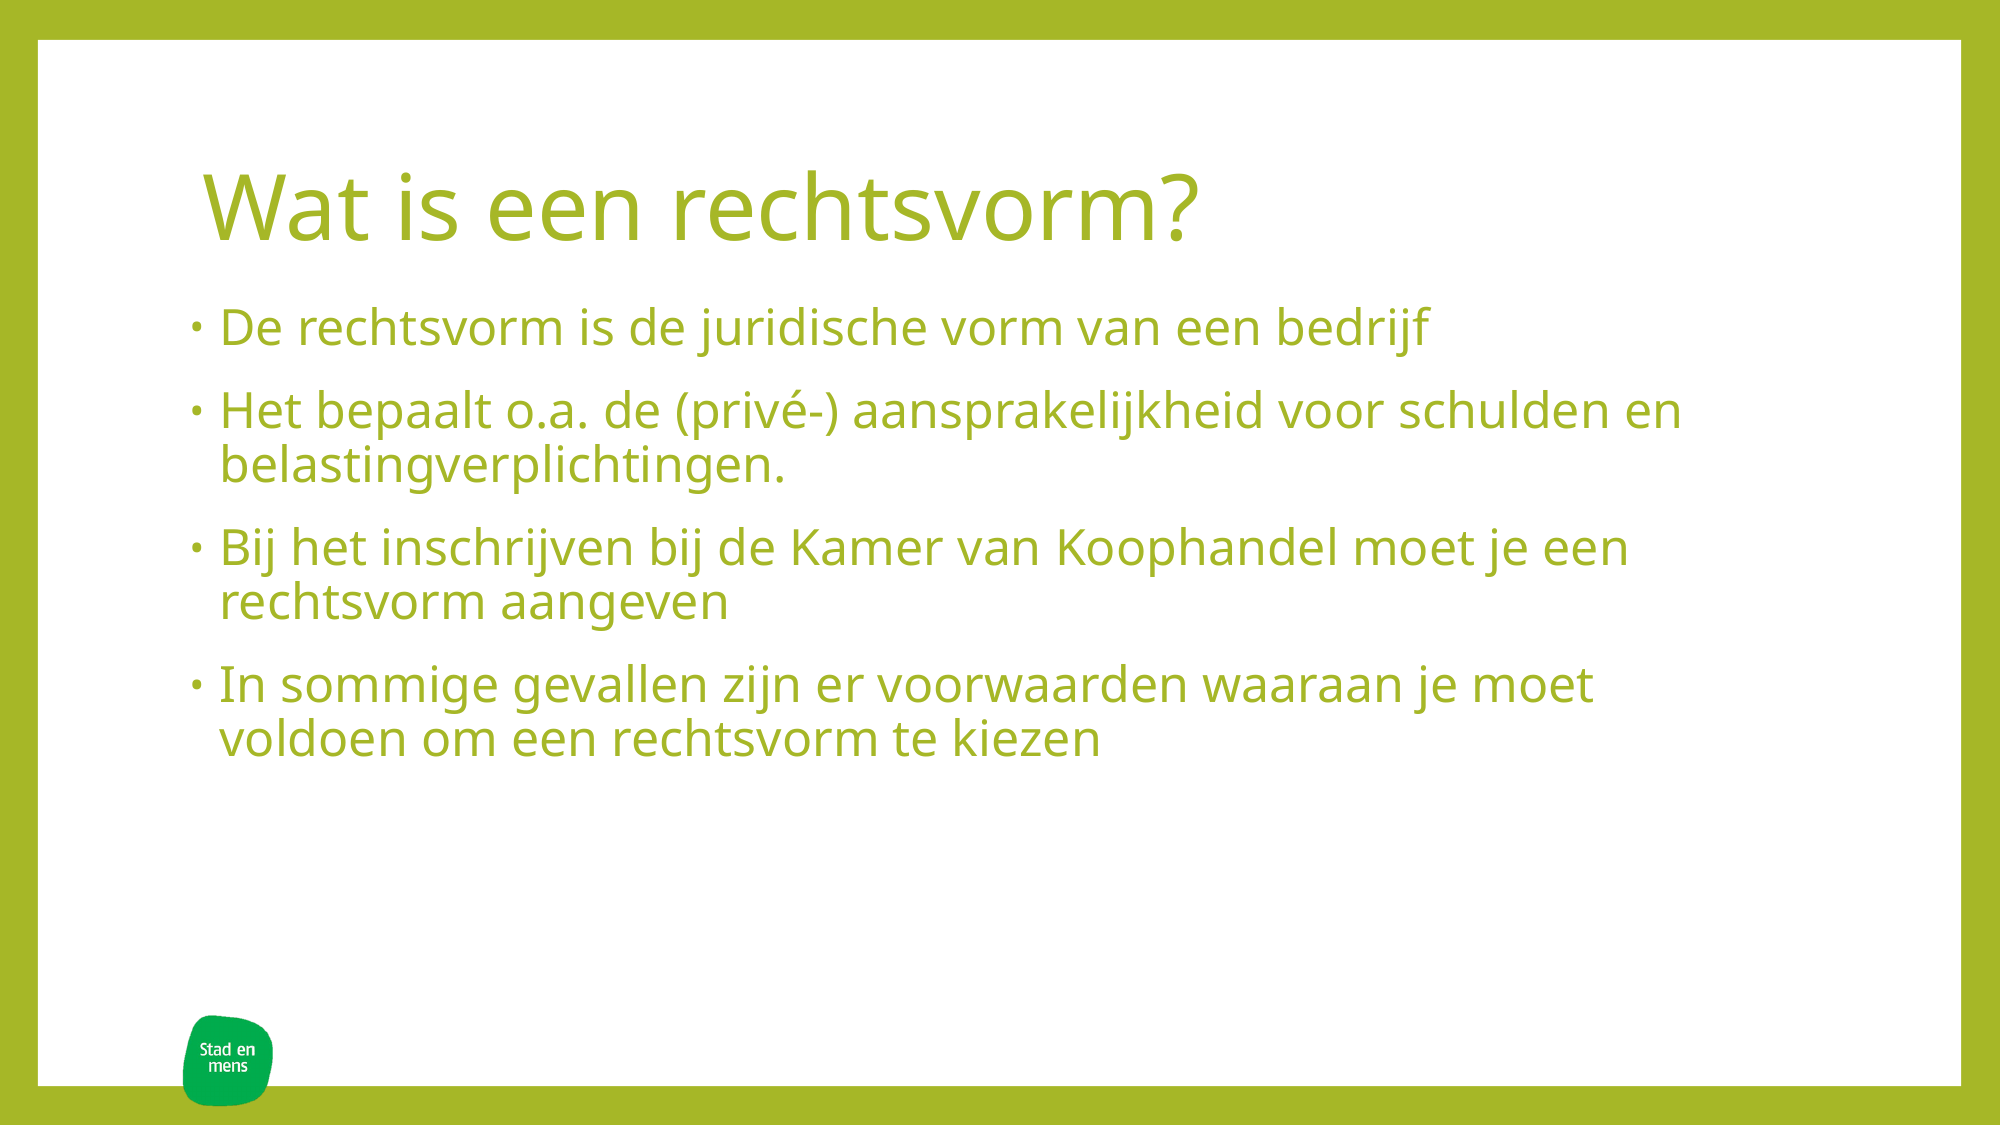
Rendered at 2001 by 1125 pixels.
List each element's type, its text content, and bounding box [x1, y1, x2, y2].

title Wat is een rechtsvorm? [187, 99, 1808, 323]
list De rechtsvorm is de juridische vorm van een bedrijf Het bepaalt o.a. de (privé-) aansprakelijkheid voor schulden en belastingverplichtingen. Bij het inschrijven bij de Kamer van Koophandel moet je een rechtsvorm aangeven In sommige gevallen zijn er voorwaarden waaraan je moet voldoen om een rechtsvorm te kiezen [166, 294, 1807, 1056]
picture [179, 1056, 273, 1110]
